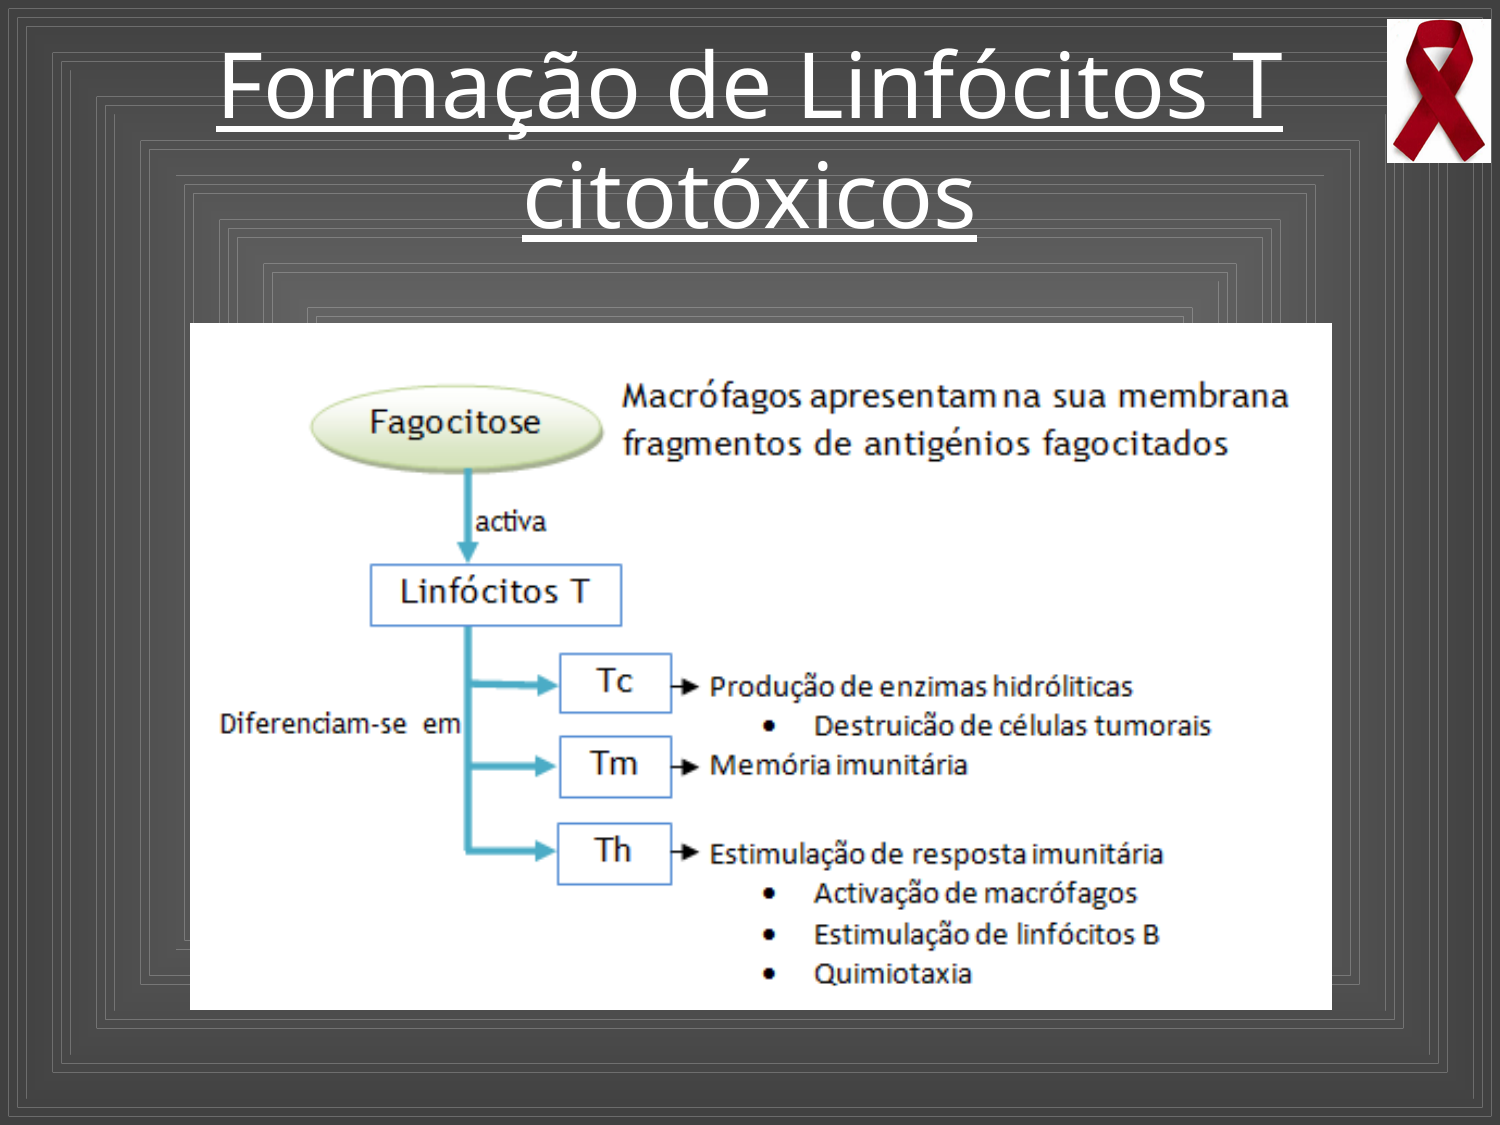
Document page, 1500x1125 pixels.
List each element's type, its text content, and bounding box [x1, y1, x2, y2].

title Formação de Linfócitos T citotóxicos [112, 19, 1388, 255]
picture [1387, 19, 1491, 163]
picture [190, 323, 1332, 1010]
